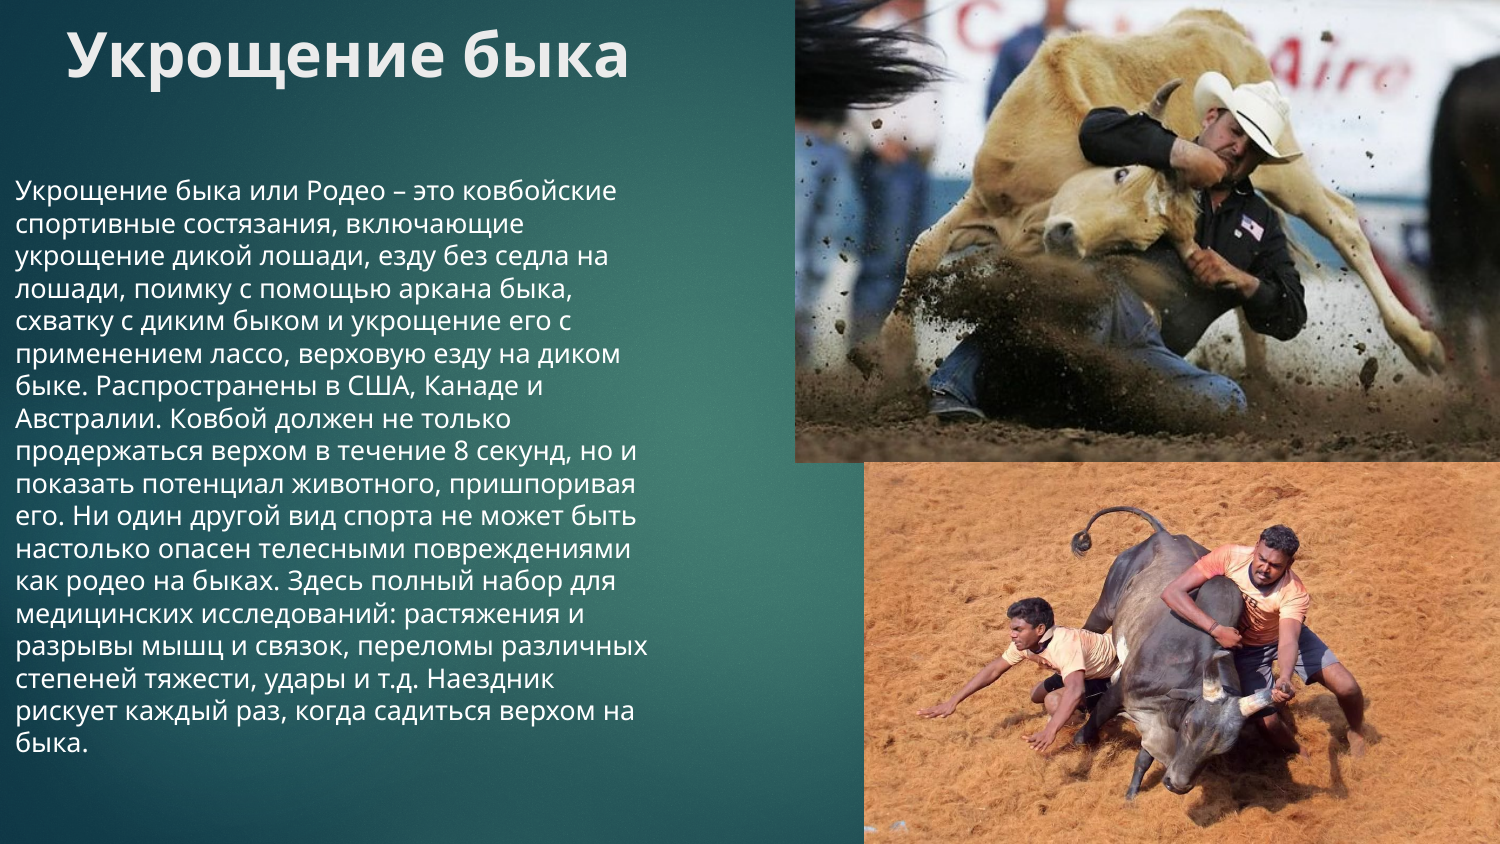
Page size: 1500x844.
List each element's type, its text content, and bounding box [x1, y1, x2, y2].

title Укрощение быка [51, 0, 792, 129]
list Укрощение быка или Родео – это ковбойские спортивные состязания, включающие укрощение дикой лошади, езду без седла на лошади, поимку с помощью аркана быка, схватку с диким быком и укрощение его с применением лассо, верховую езду на диком быке. Распространены в США, Канаде и Австралии. Ковбой должен не только продержаться верхом в течение 8 секунд, но и показать потенциал животного, пришпоривая его. Ни один другой вид спорта не может быть настолько опасен телесными повреждениями как родео на быках. Здесь полный набор для медицинских исследований: растяжения и разрывы мышц и связок, переломы различных степеней тяжести, удары и т.д. Наездник рискует каждый раз, когда садиться верхом на быка. [0, 158, 679, 844]
picture [794, 0, 1500, 844]
